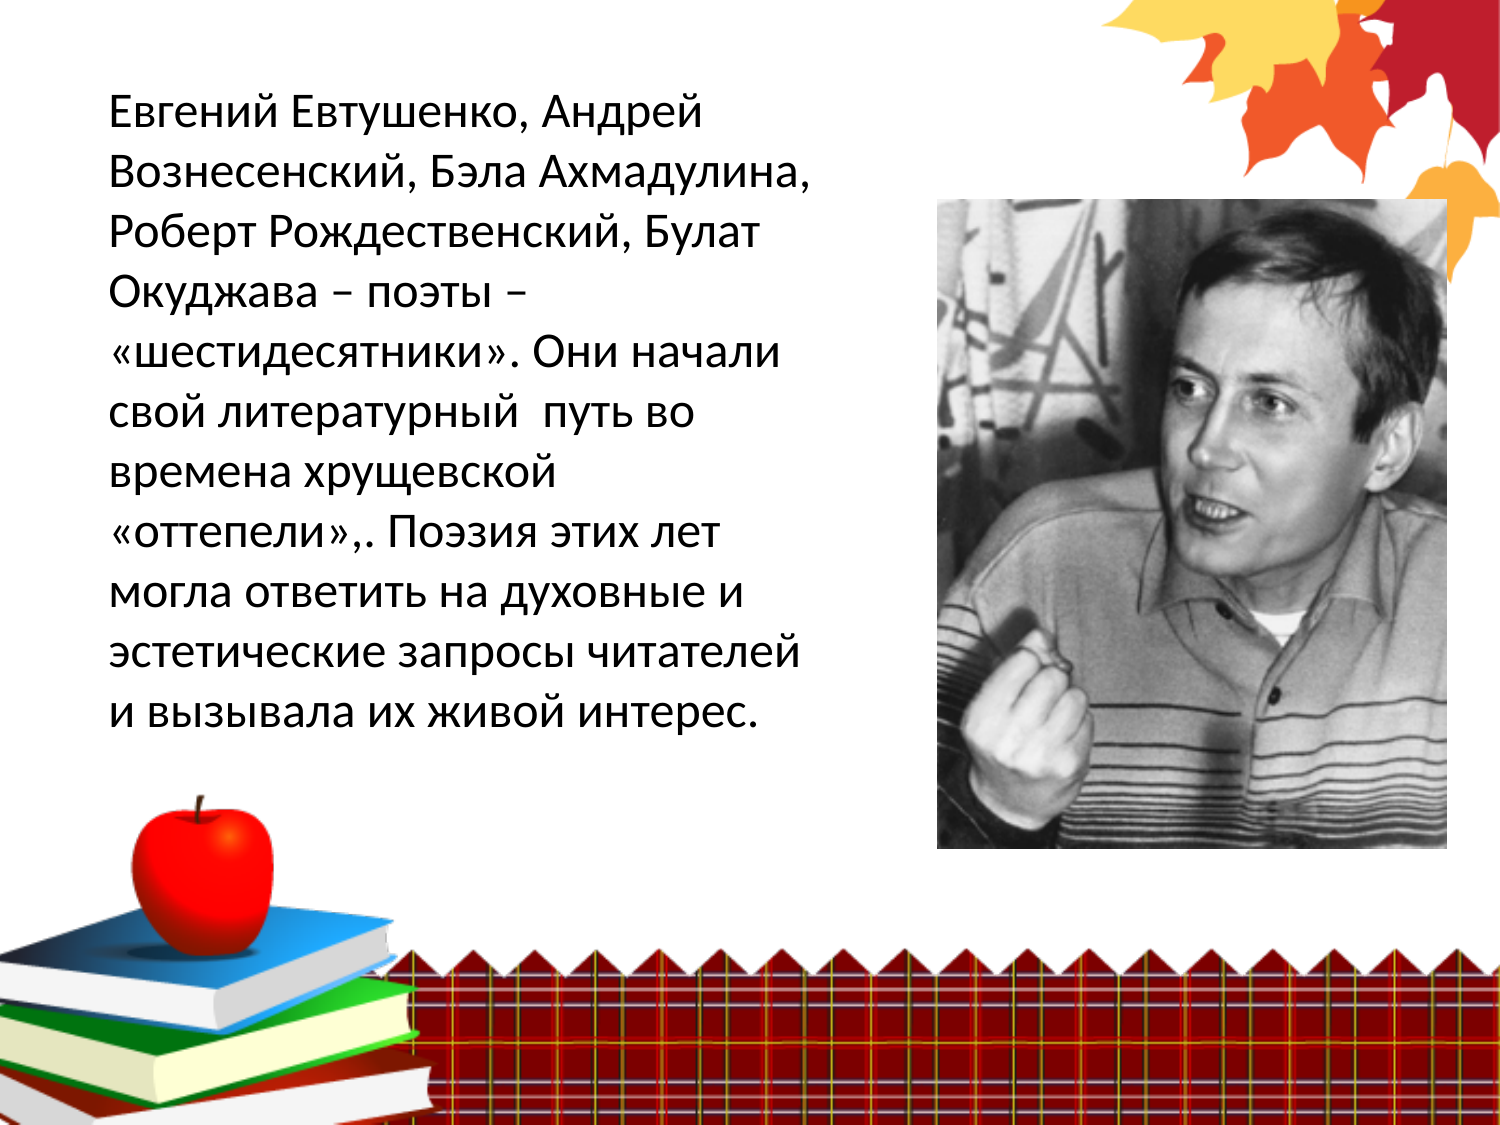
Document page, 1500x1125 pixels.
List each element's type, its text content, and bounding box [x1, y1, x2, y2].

picture [0, 0, 1500, 1125]
text_box Евгений Евтушенко, Андрей Вознесенский, Бэла Ахмадулина, Роберт Рождественский, Булат Окуджава – поэты – «шестидесятники». Они начали свой литературный путь во времена хрущевской «оттепели»,. Поэзия этих лет могла ответить на духовные и эстетические запросы читателей и вызывала их живой интерес. [93, 70, 832, 835]
